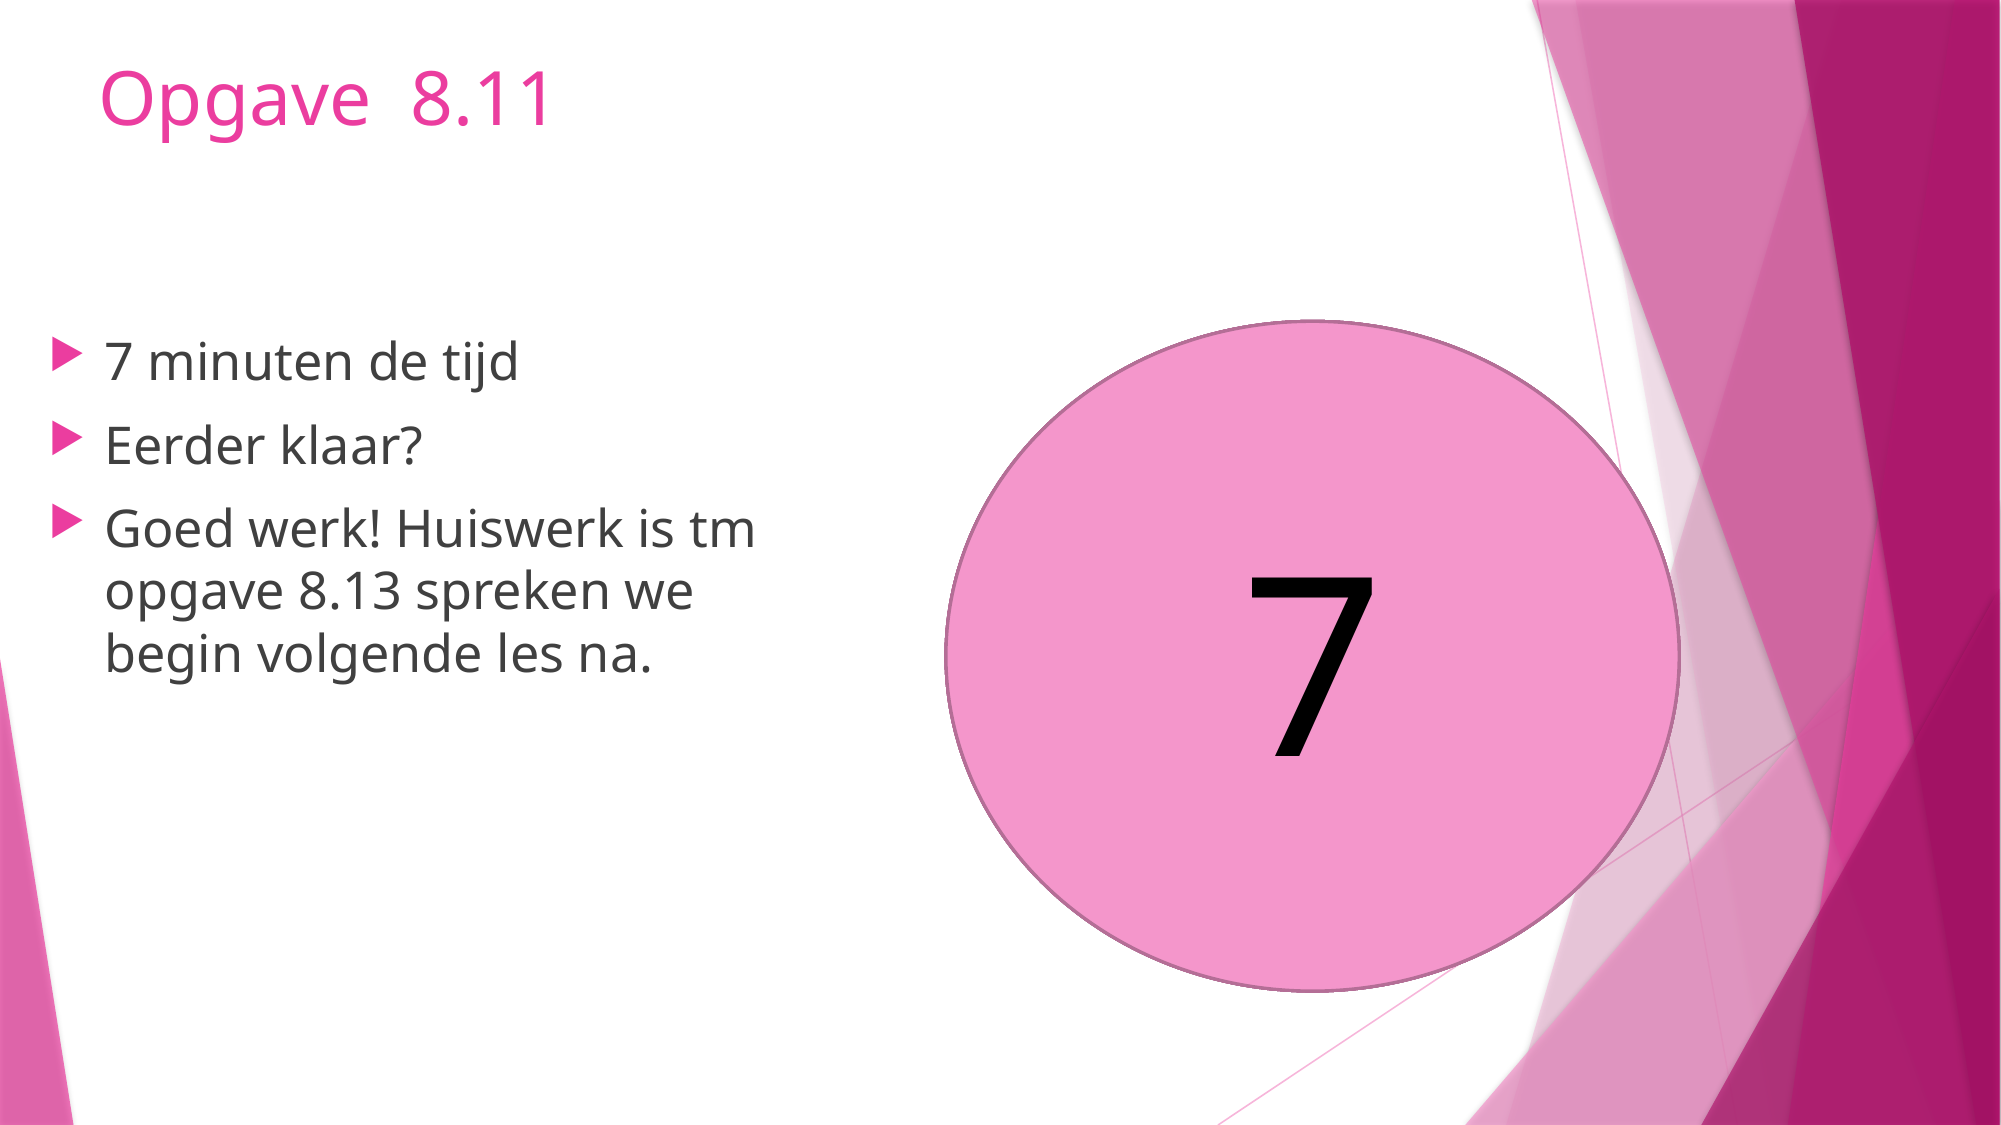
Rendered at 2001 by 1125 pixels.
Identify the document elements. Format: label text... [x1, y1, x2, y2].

text_box 7 [944, 319, 1681, 993]
title Opgave 8.11 [83, 42, 1494, 260]
list 7 minuten de tijd Eerder klaar? Goed werk! Huiswerk is tm opgave 8.13 spreken we begin volgende les na. [33, 321, 818, 1013]
